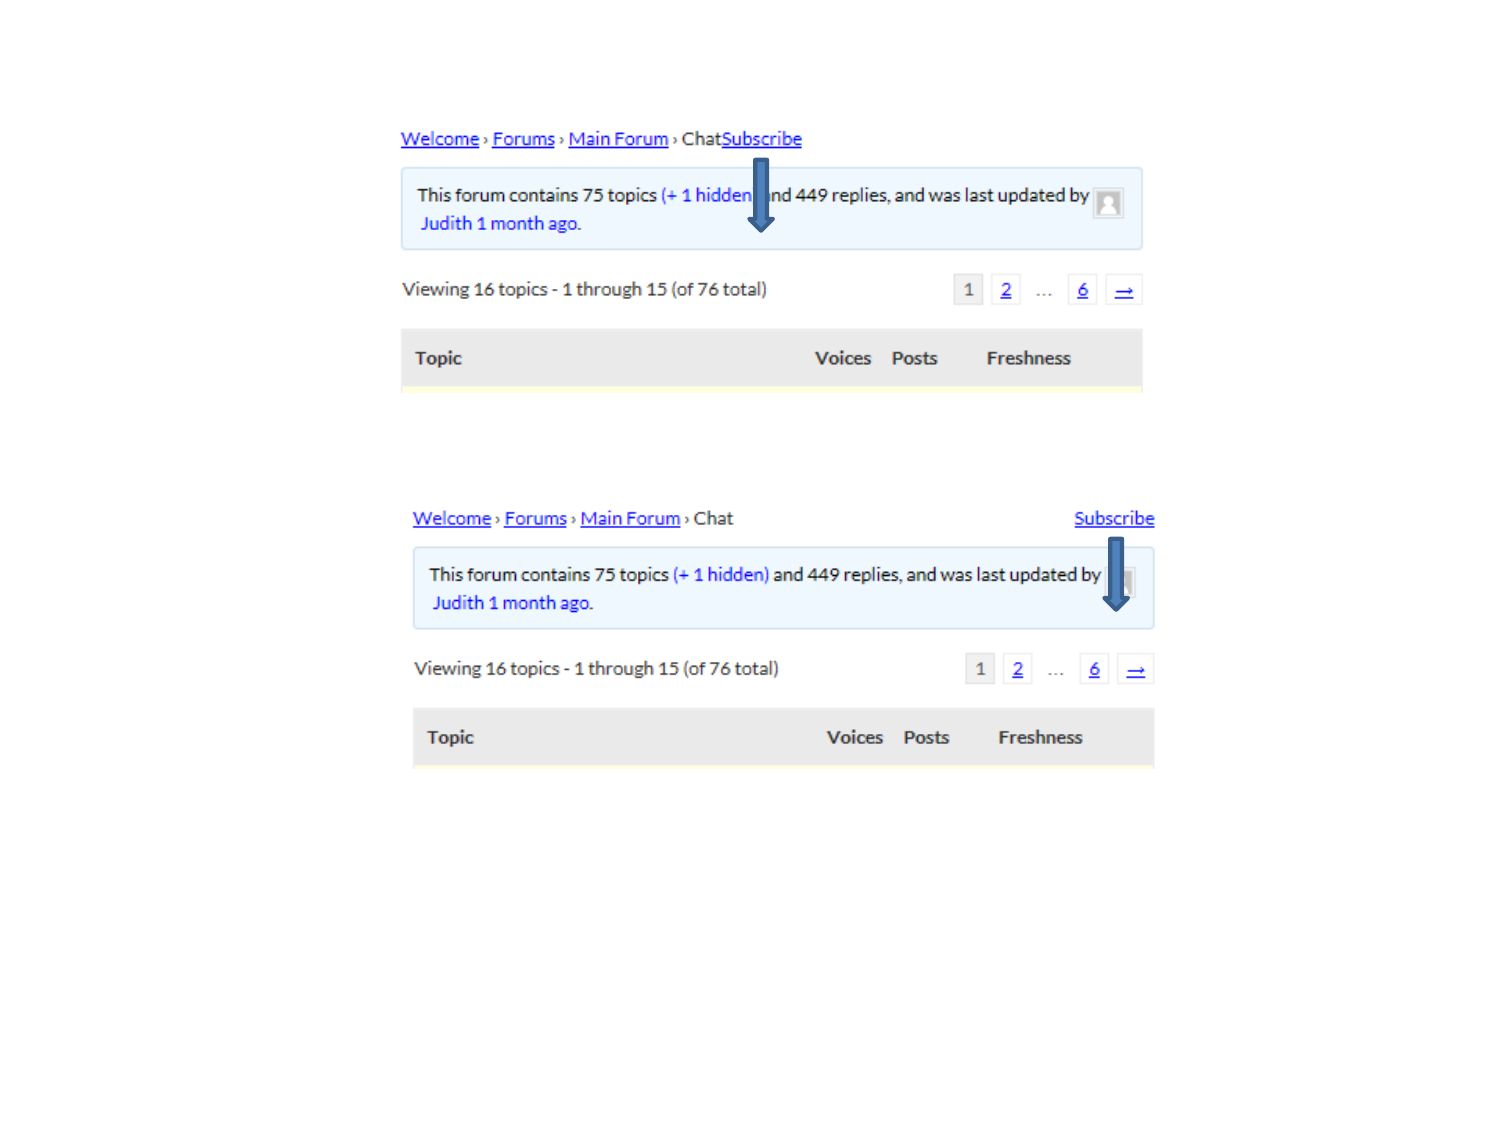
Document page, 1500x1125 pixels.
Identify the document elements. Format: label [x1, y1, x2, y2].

picture [395, 125, 1151, 393]
picture [407, 503, 1158, 770]
